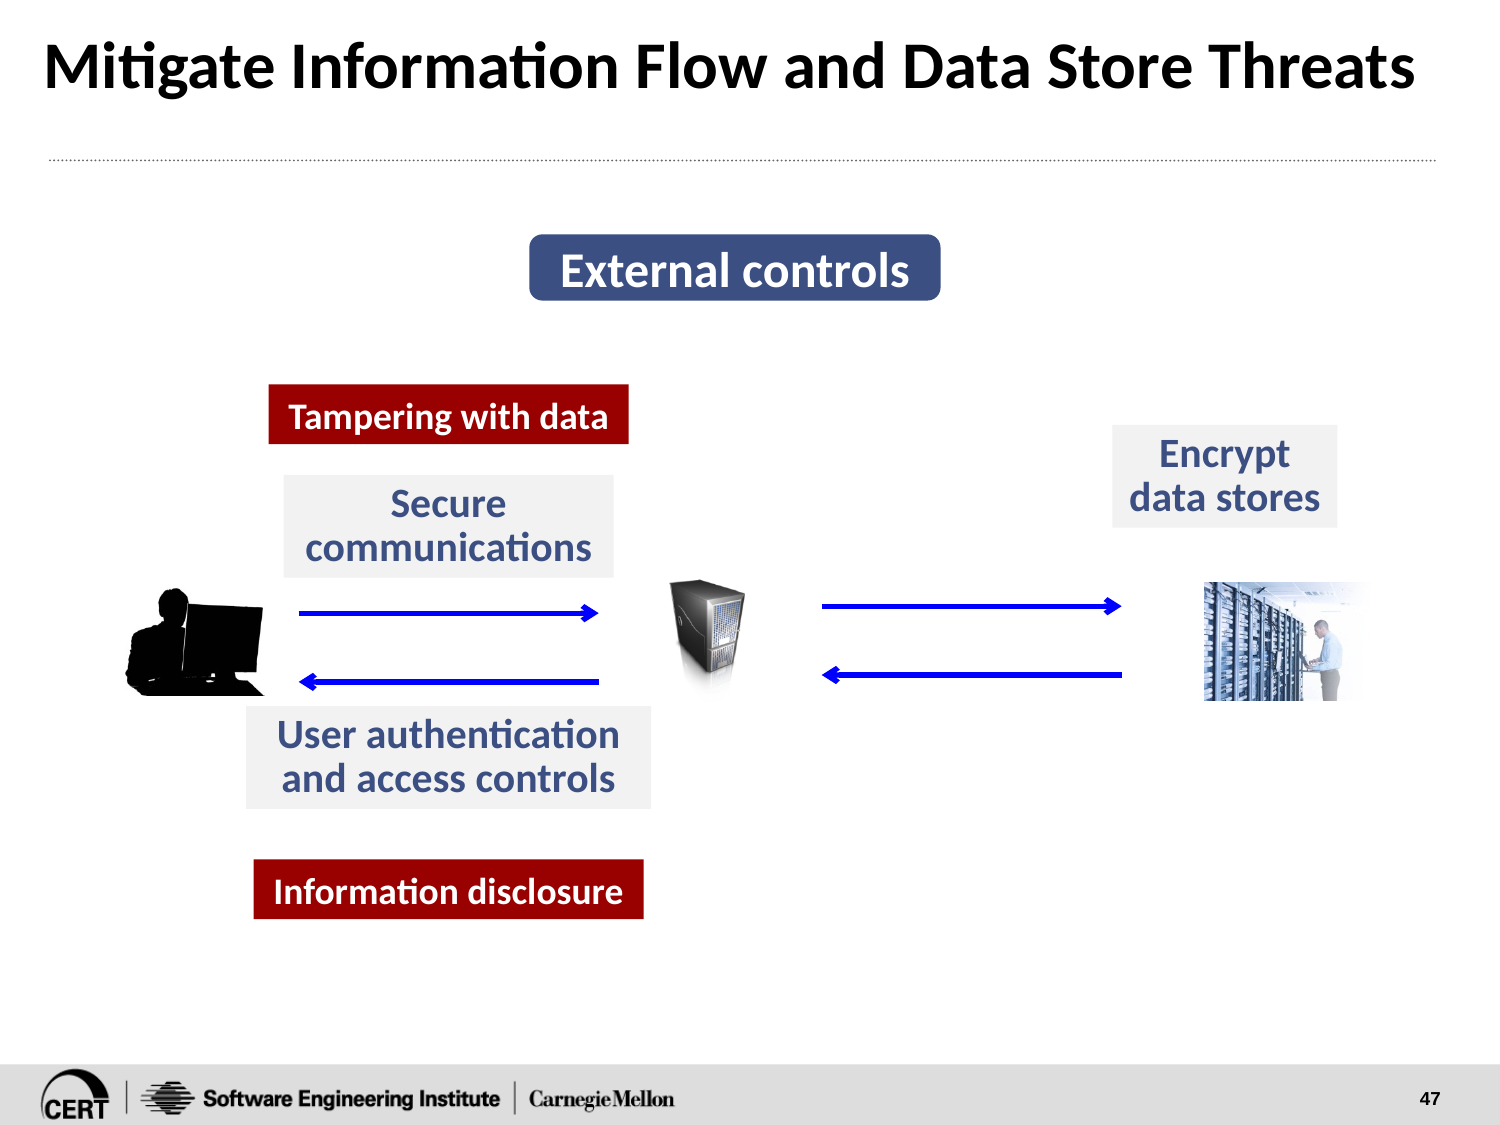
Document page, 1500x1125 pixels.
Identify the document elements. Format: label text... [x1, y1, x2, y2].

text_box External controls [532, 237, 938, 298]
picture [669, 578, 746, 704]
text_box Secure communications [283, 474, 614, 578]
text_box Tampering with data [268, 384, 629, 445]
text_box Encrypt data stores [1112, 424, 1338, 528]
picture [1204, 582, 1371, 701]
text_box Information disclosure [253, 859, 644, 920]
title Mitigate Information Flow and Data Store Threats [43, 37, 1454, 176]
text_box User authentication and access controls [246, 706, 652, 809]
picture [24, 1065, 688, 1125]
picture [124, 586, 265, 696]
